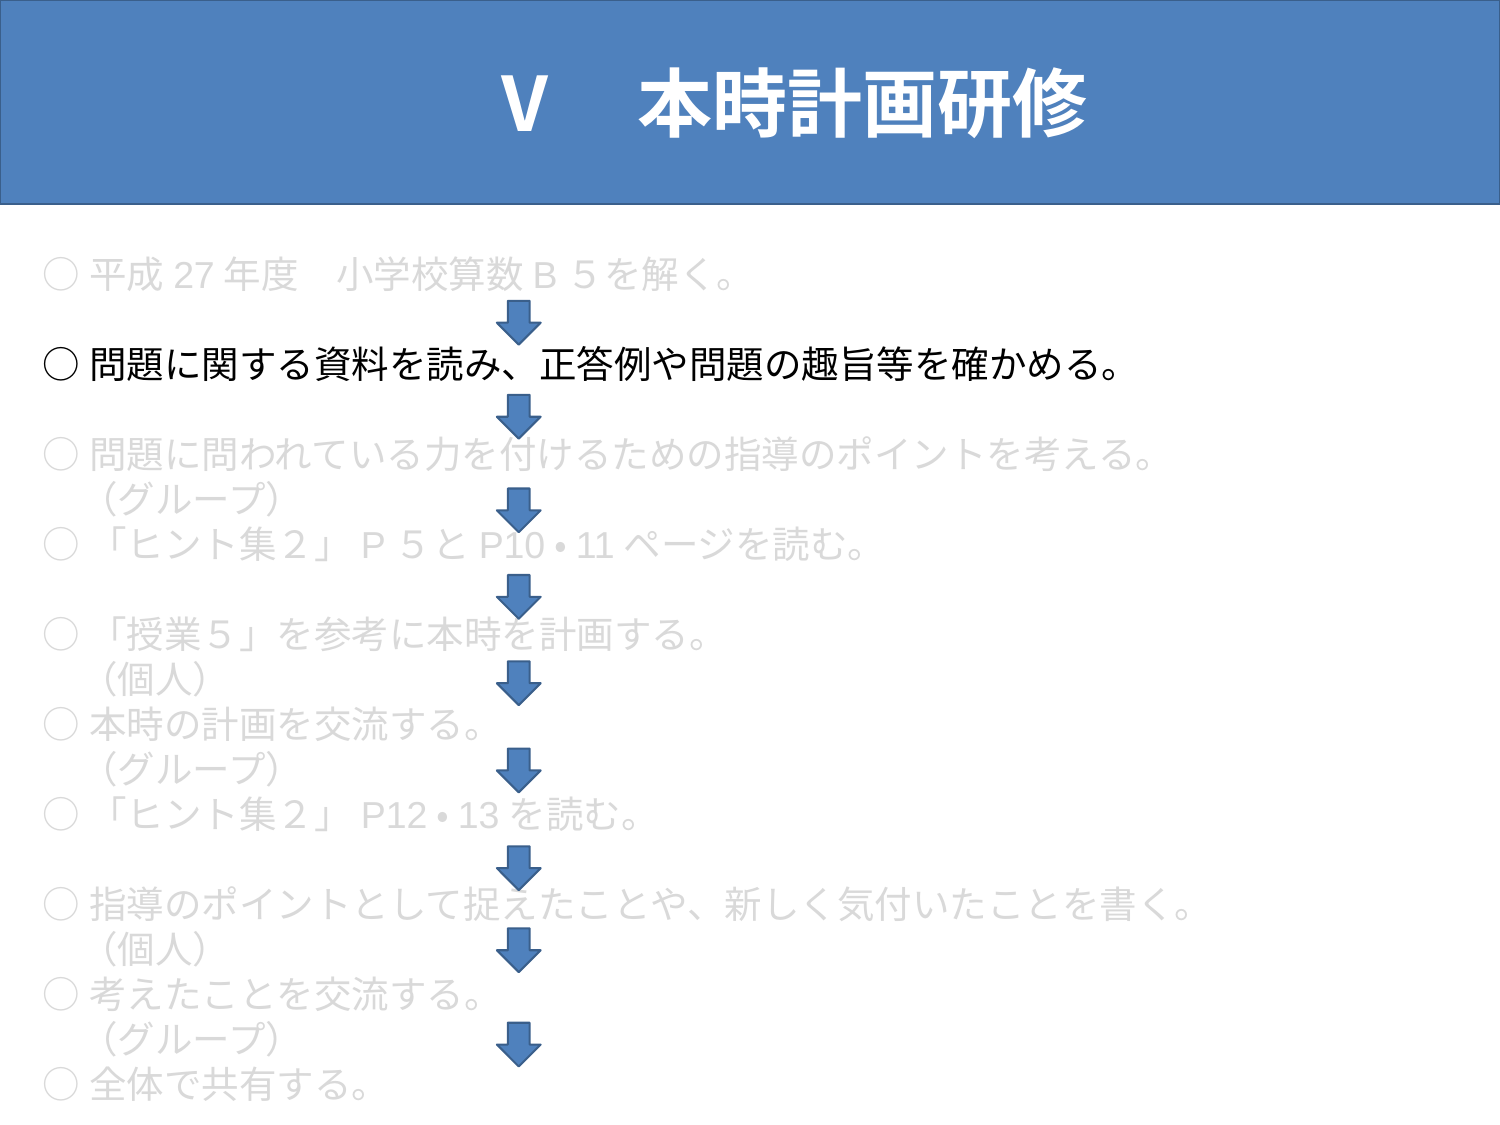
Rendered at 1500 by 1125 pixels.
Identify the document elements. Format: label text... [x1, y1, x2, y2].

text_box [495, 927, 542, 973]
text_box [495, 299, 542, 346]
text_box [495, 573, 542, 620]
text_box [495, 747, 542, 794]
text_box [495, 845, 542, 891]
text_box [495, 660, 542, 706]
text_box [495, 487, 542, 533]
text_box [495, 393, 542, 440]
text_box ○平成27年度 小学校算数B５を解く。 ○問題に関する資料を読み、正答例や問題の趣旨等を確かめる。 ○問題に問われている力を付けるための指導のポイントを考える。 （グループ） ○「ヒント集２」P５とP10・11ページを読む。 ○「授業５」を参考に本時を計画する。 （個人） ○本時の計画を交流する。 （グループ） ○「ヒント集２」P12・13を読む。 ○指導のポイントとして捉えたことや、新しく気付いたことを書く。 （個人） ○考えたことを交流する。 （グループ） ○全体で共有する。 [28, 243, 1472, 1114]
text_box Ⅴ 本時計画研修 [0, 0, 1500, 205]
text_box [495, 1021, 542, 1068]
